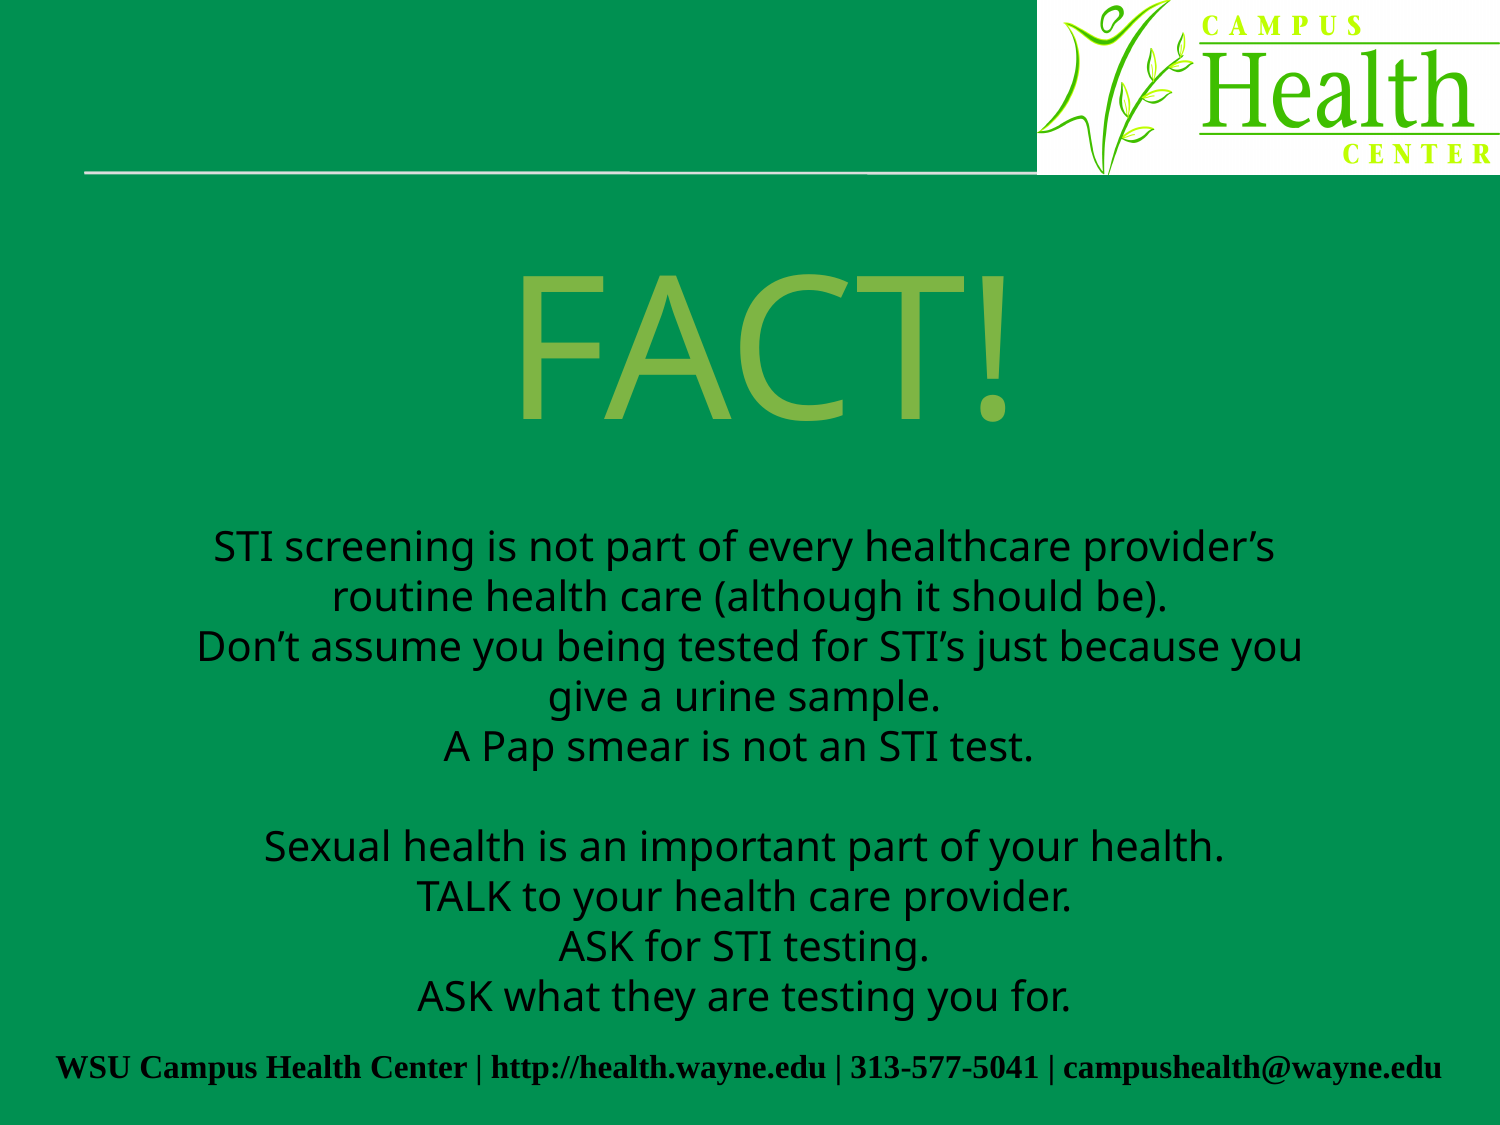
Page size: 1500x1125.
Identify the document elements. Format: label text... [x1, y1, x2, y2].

text_box STI screening is not part of every healthcare provider’s routine health care (although it should be). Don’t assume you being tested for STI’s just because you give a urine sample. A Pap smear is not an STI test. Sexual health is an important part of your health. TALK to your health care provider. ASK for STI testing. ASK what they are testing you for. [112, 512, 1388, 1028]
list FACT! [50, 212, 1475, 483]
footer WSU Campus Health Center | http://health.wayne.edu | 313-577-5041 | campushealth@wayne.edu [0, 1037, 1500, 1125]
picture [1037, 0, 1500, 176]
